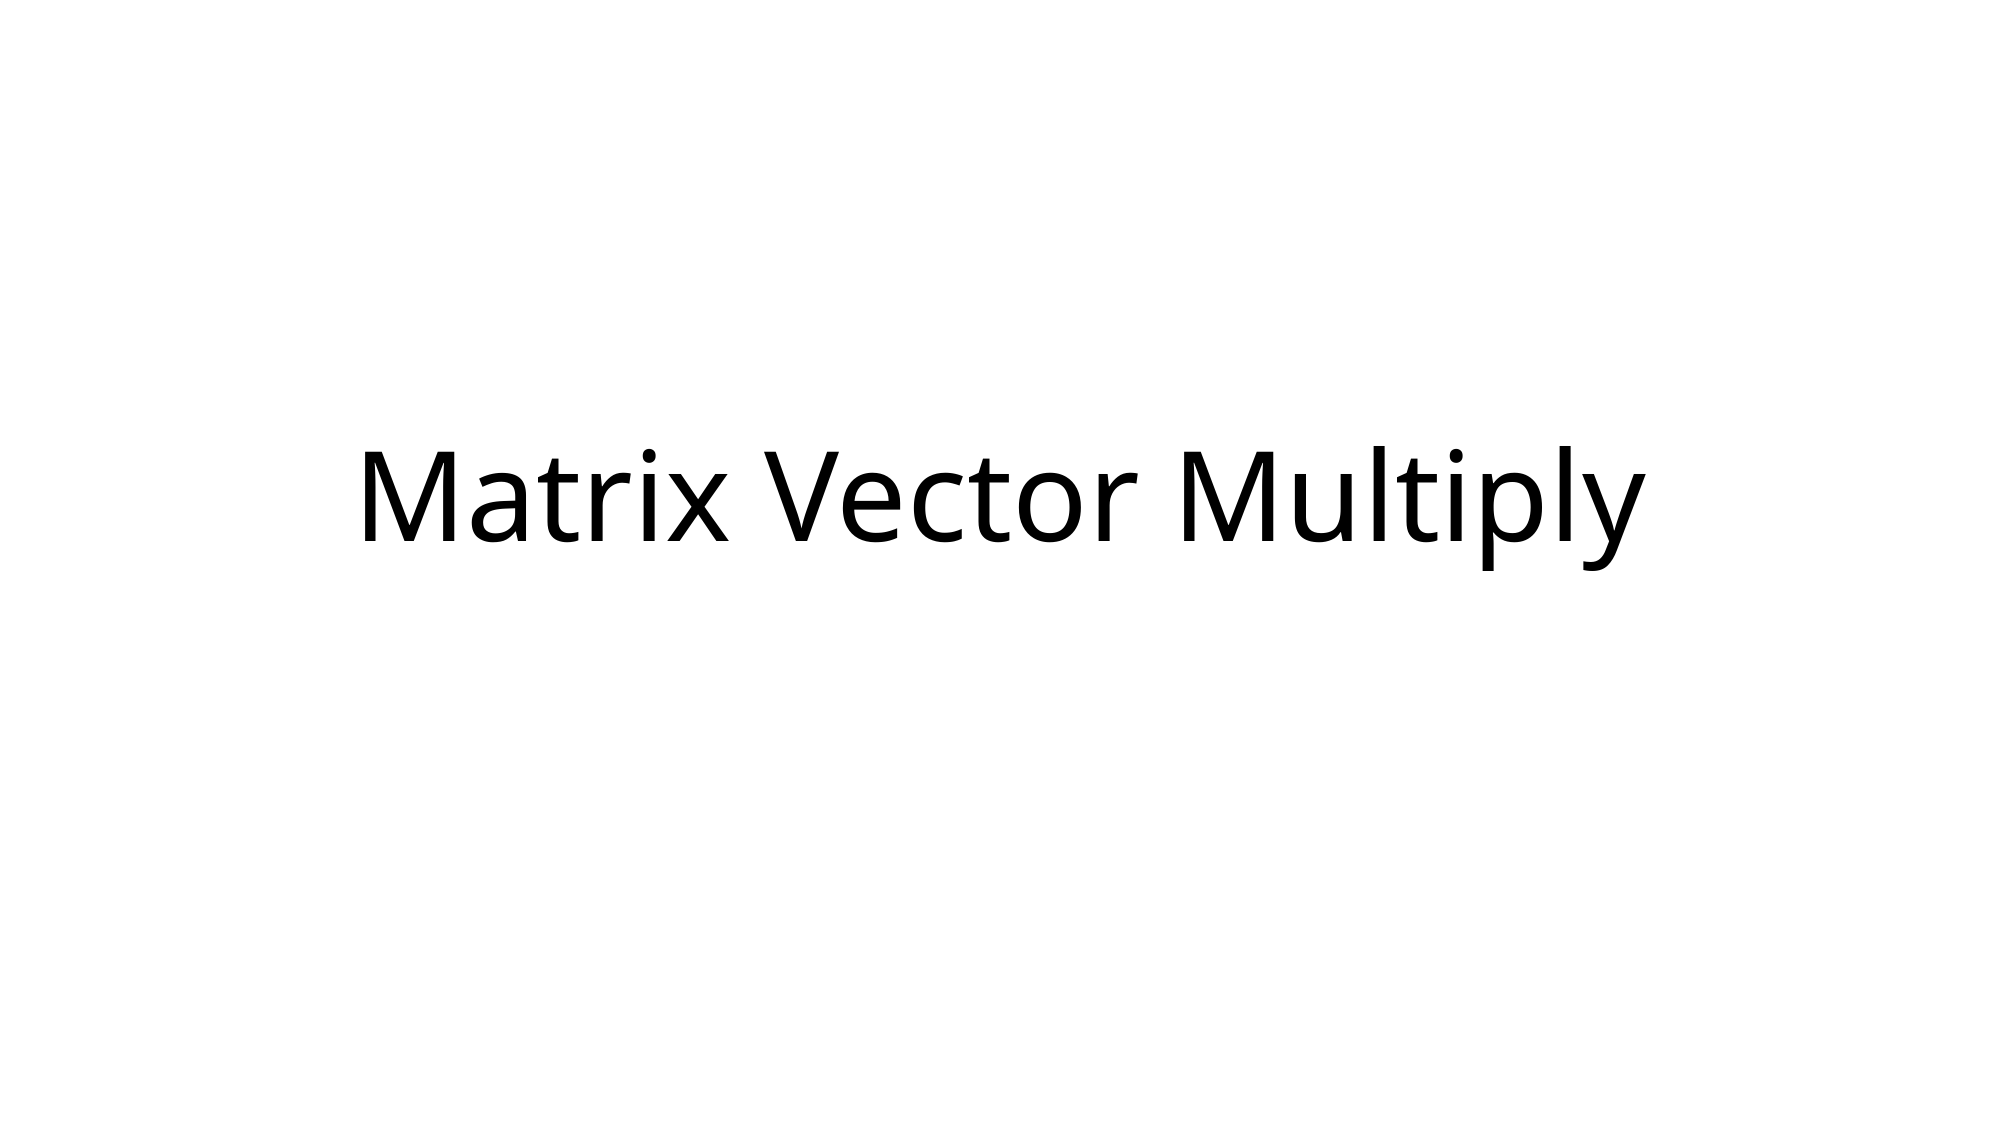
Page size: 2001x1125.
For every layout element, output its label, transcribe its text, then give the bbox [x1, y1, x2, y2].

title Matrix Vector Multiply [249, 184, 1750, 576]
